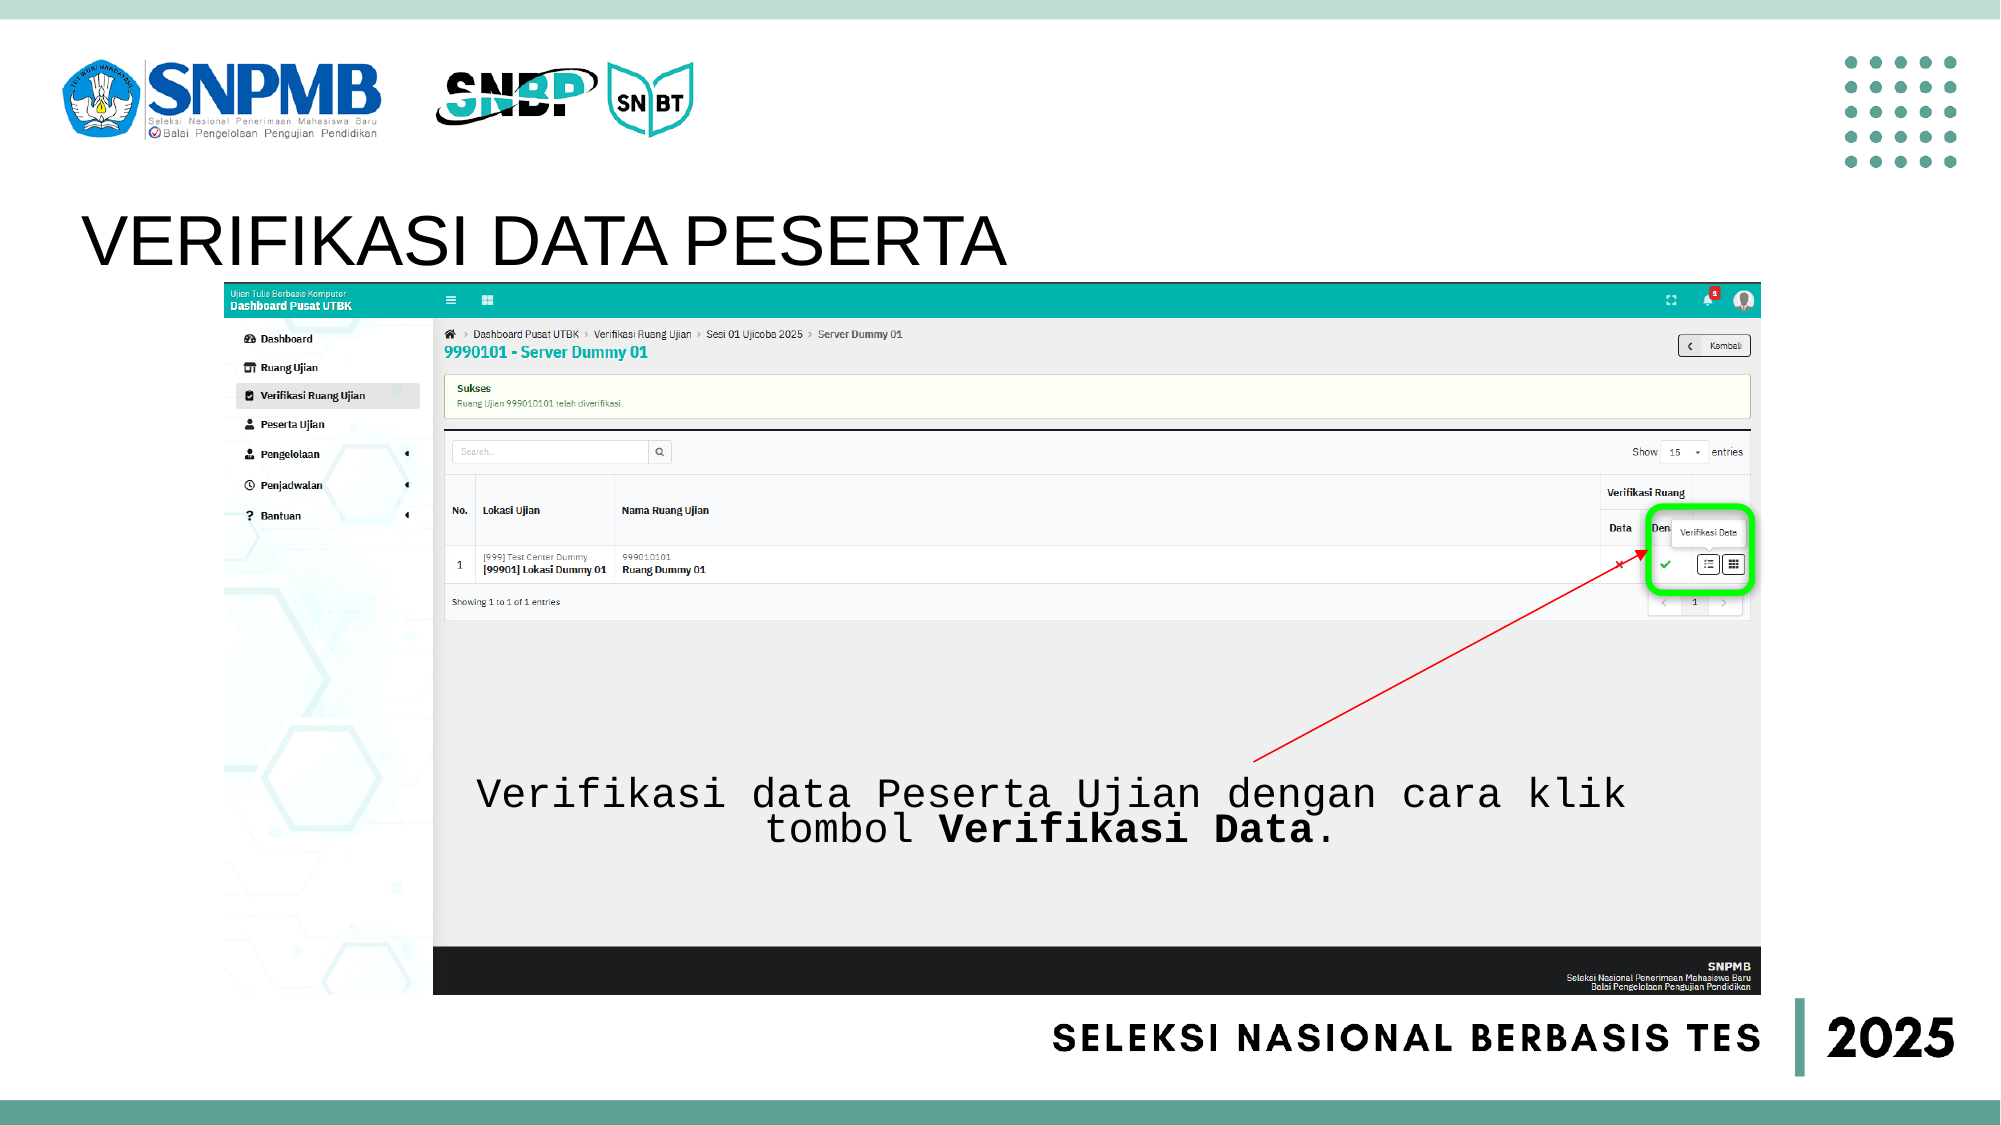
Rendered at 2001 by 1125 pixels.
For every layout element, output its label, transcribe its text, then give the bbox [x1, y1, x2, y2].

picture [0, 0, 2001, 1125]
title VERIFIKASI DATA PESERTA [61, 174, 1925, 300]
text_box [1253, 549, 1649, 763]
